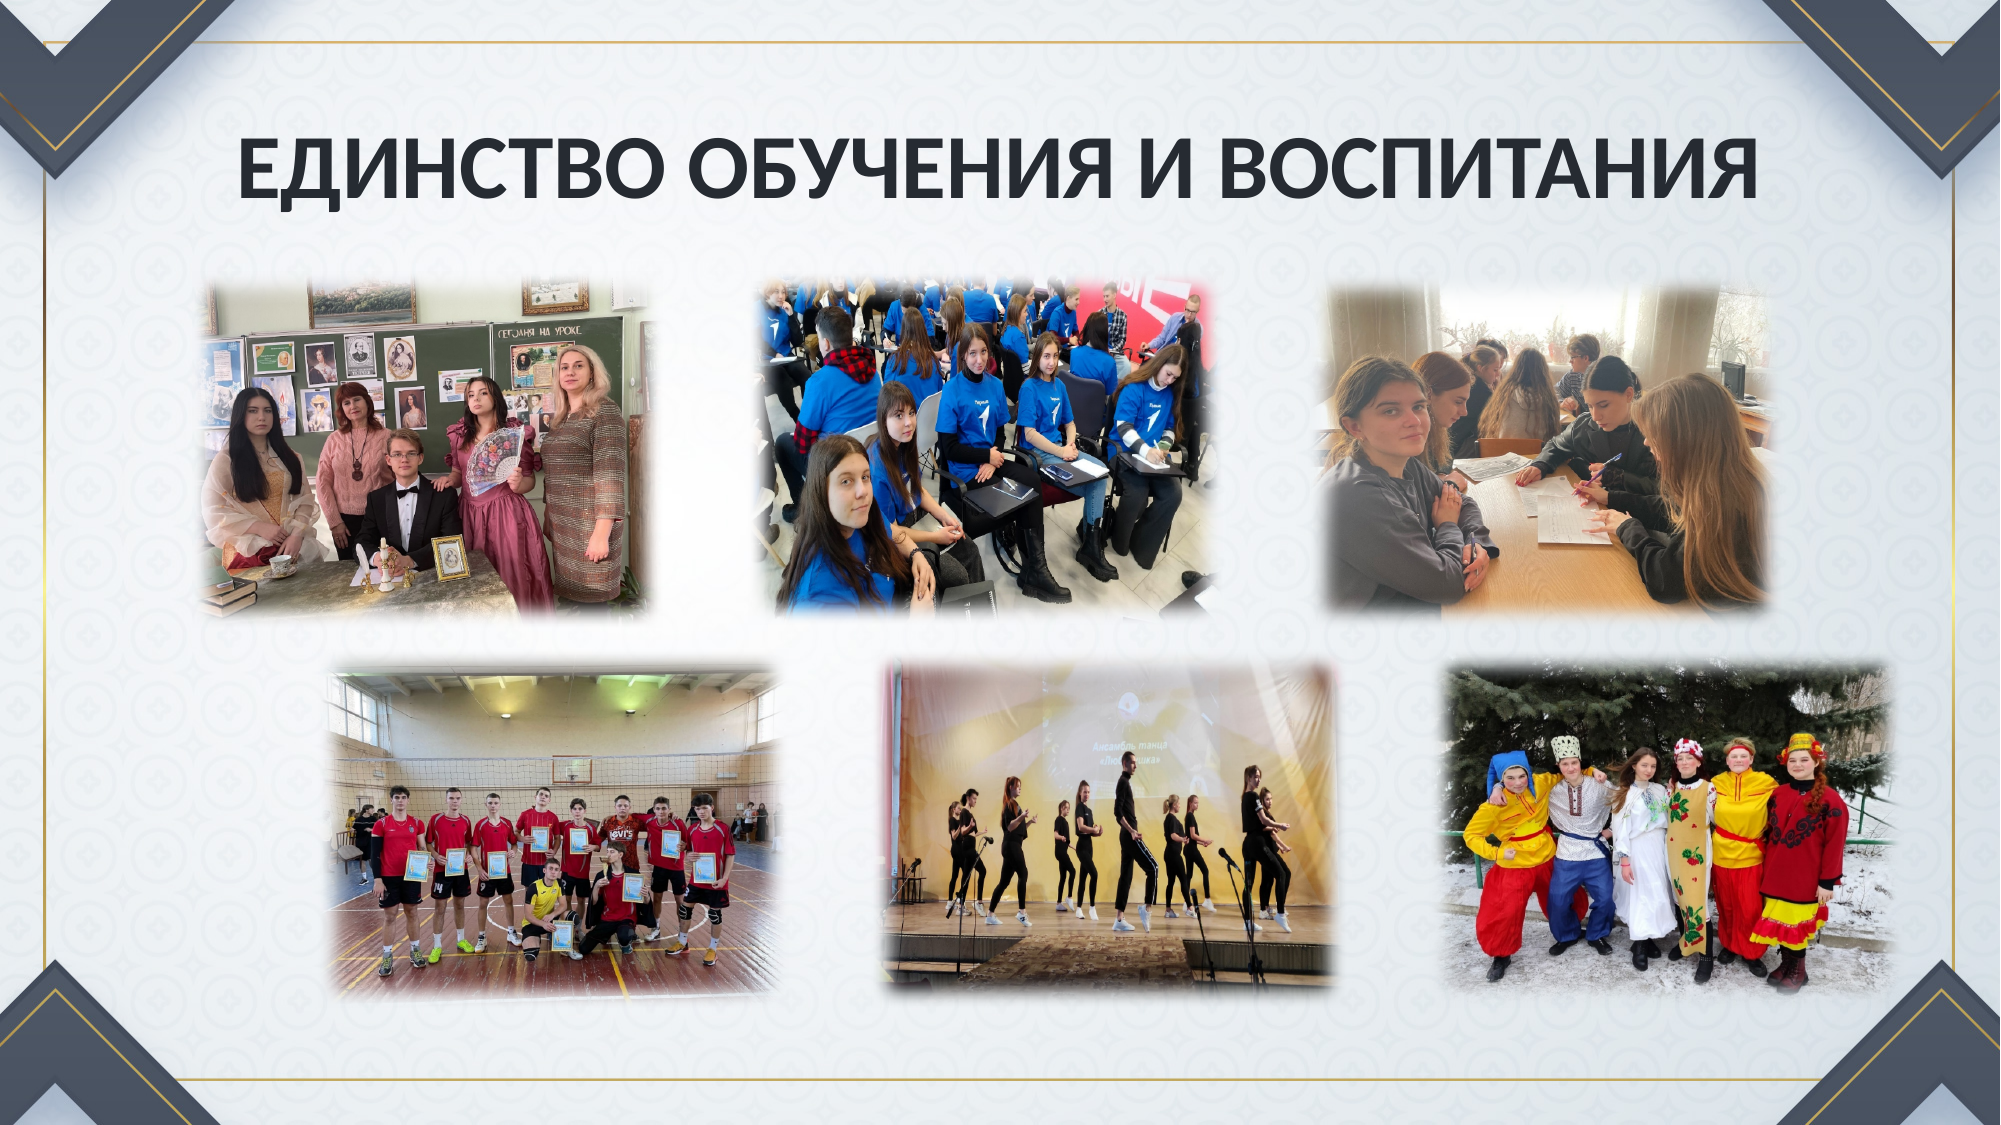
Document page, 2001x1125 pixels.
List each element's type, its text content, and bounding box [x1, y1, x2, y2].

picture [0, 0, 2000, 1125]
title ЕДИНСТВО ОБУЧЕНИЯ И ВОСПИТАНИЯ [137, 59, 1863, 278]
